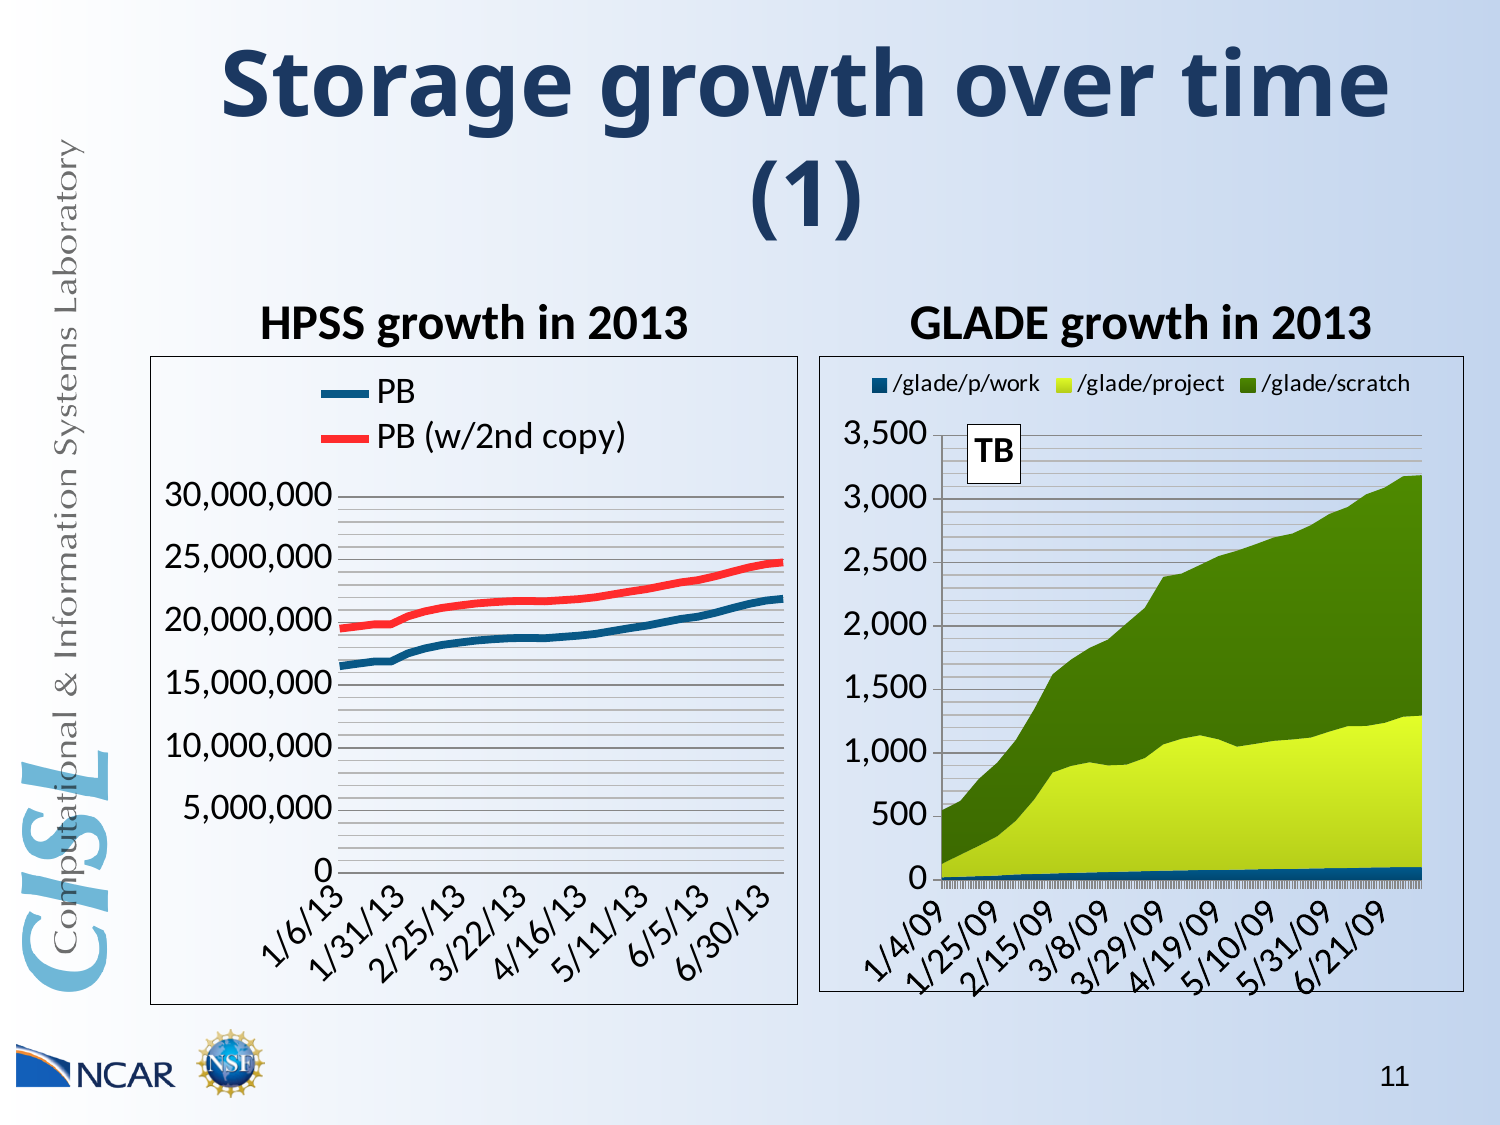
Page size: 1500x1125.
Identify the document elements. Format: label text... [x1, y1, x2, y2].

picture [196, 1028, 265, 1098]
picture [16, 1039, 180, 1090]
title Storage growth over time (1) [150, 44, 1463, 226]
list GLADE growth in 2013 [818, 251, 1464, 356]
chart [150, 356, 798, 1006]
chart [818, 356, 1464, 1006]
list HPSS growth in 2013 [150, 251, 798, 356]
picture [16, 112, 134, 1012]
slide_number 11 [1074, 1021, 1426, 1101]
